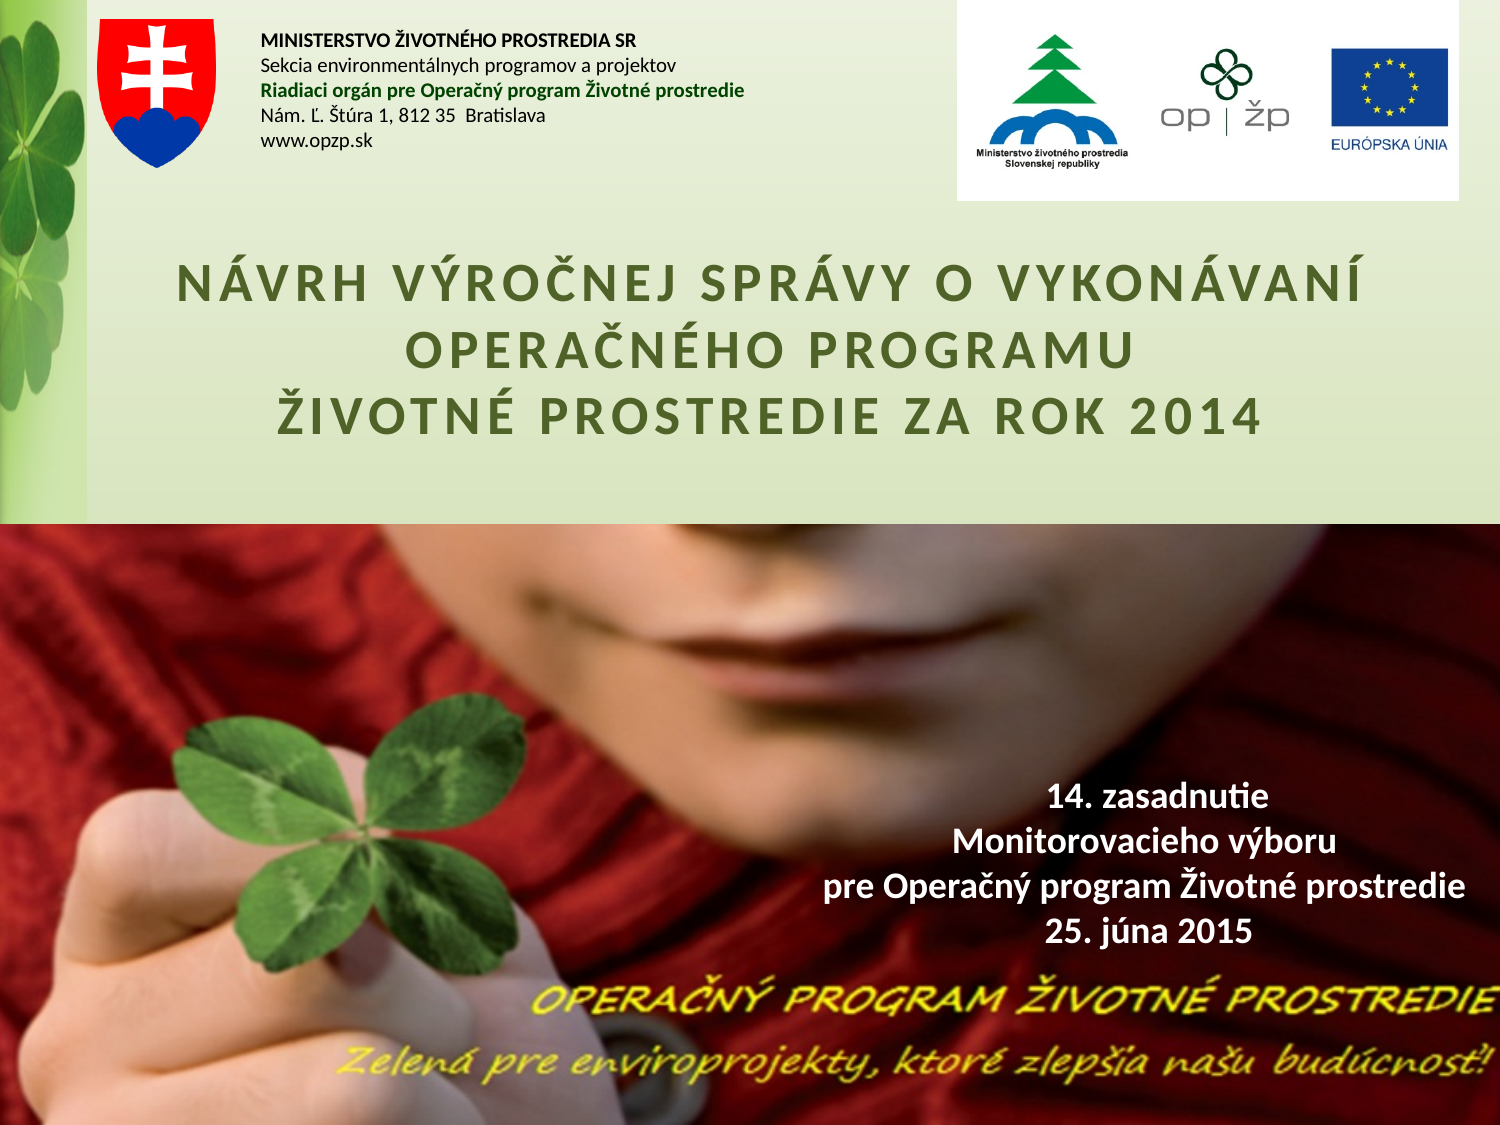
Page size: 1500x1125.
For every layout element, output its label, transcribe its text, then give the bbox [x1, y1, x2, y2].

title Návrh výročnej správy o vykonávaní Operačného programu Životné prostredie za rok 2014 [135, 238, 1411, 539]
picture [957, 0, 1459, 201]
picture [0, 0, 1500, 1125]
text_box 14. zasadnutie Monitorovacieho výboru pre Operačný program Životné prostredie 25. júna 2015 [807, 763, 1491, 1048]
picture [97, 19, 216, 168]
